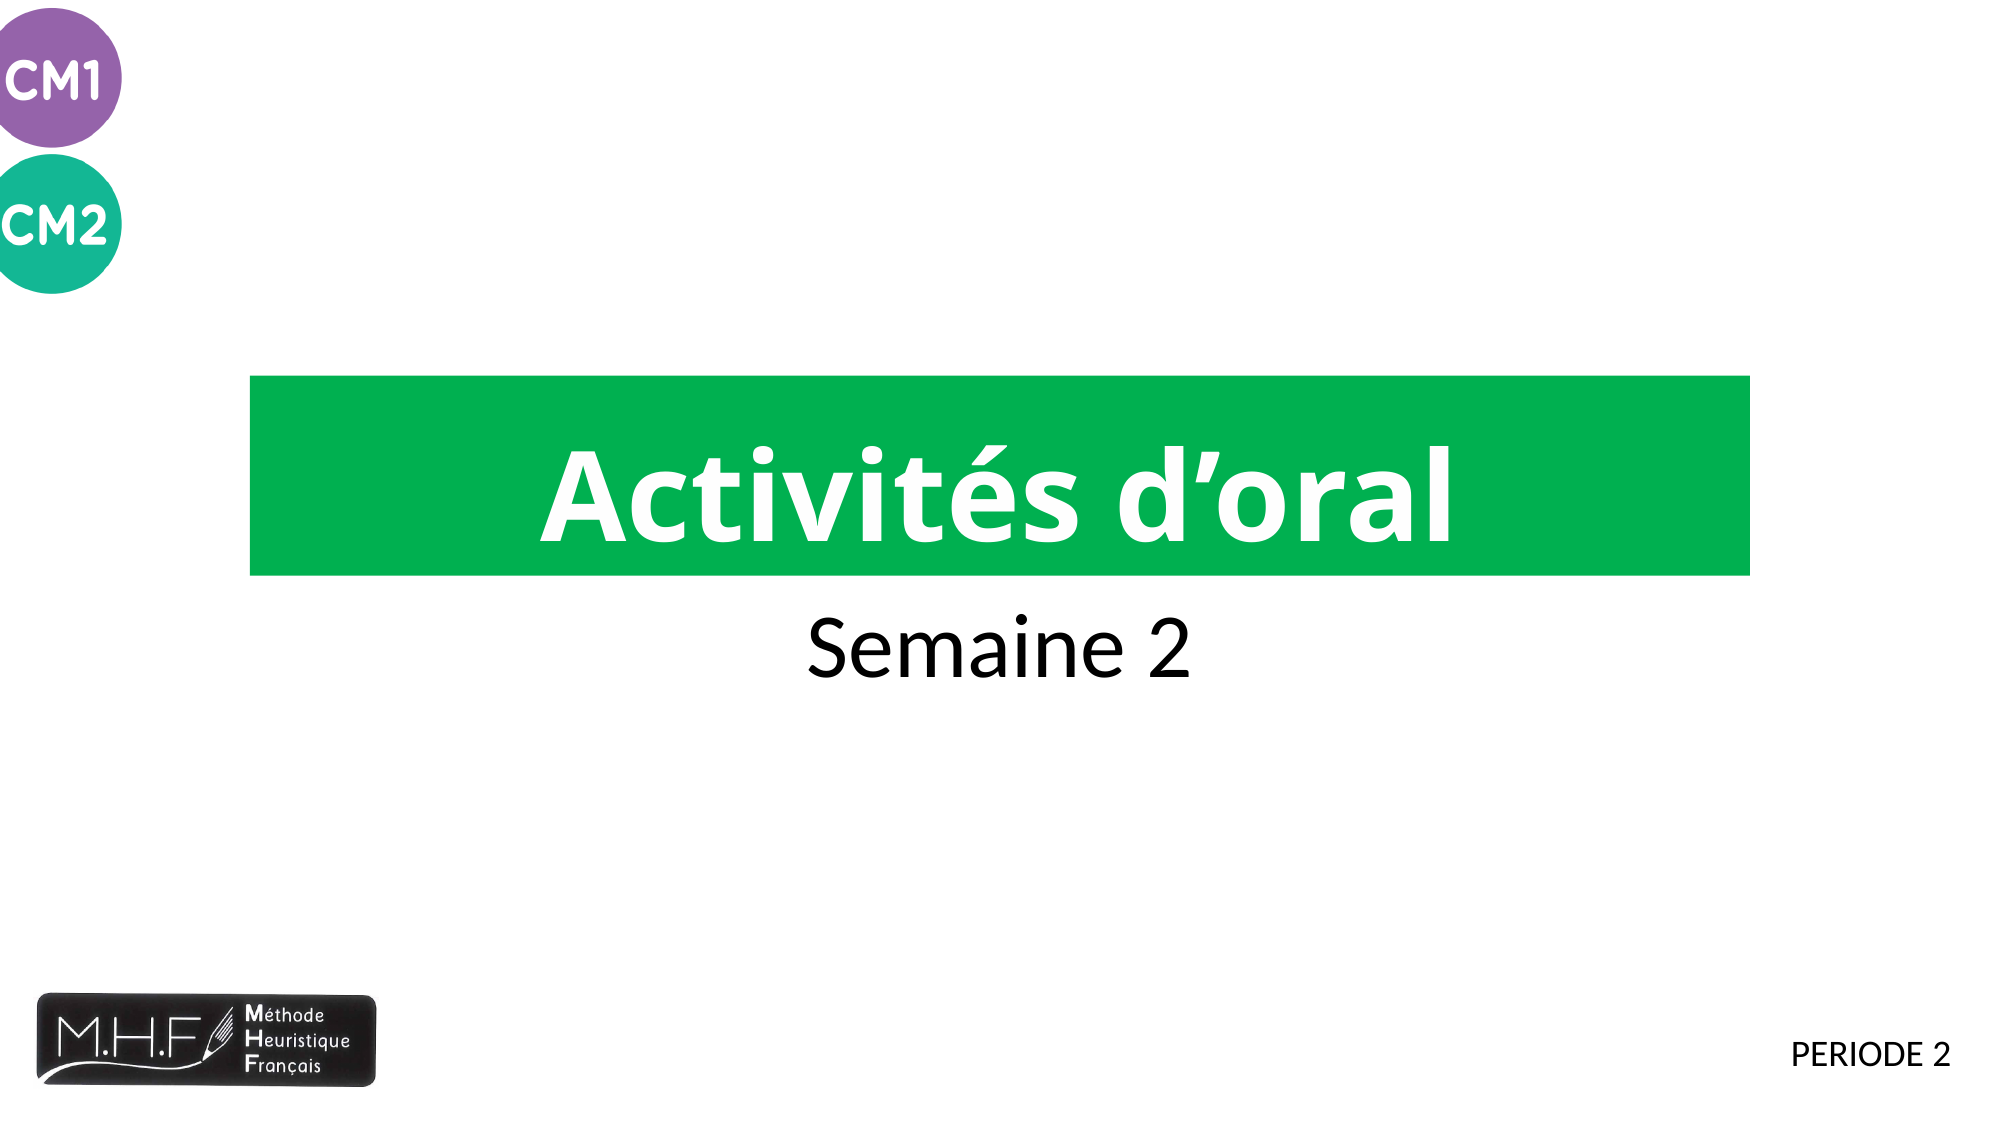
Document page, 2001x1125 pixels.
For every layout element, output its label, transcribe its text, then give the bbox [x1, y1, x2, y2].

text_box PERIODE 2 [1362, 1021, 1967, 1082]
picture [0, 0, 134, 298]
title Activités d’oral [249, 375, 1750, 576]
subtitle Semaine 2 [249, 590, 1750, 863]
picture [33, 990, 379, 1089]
